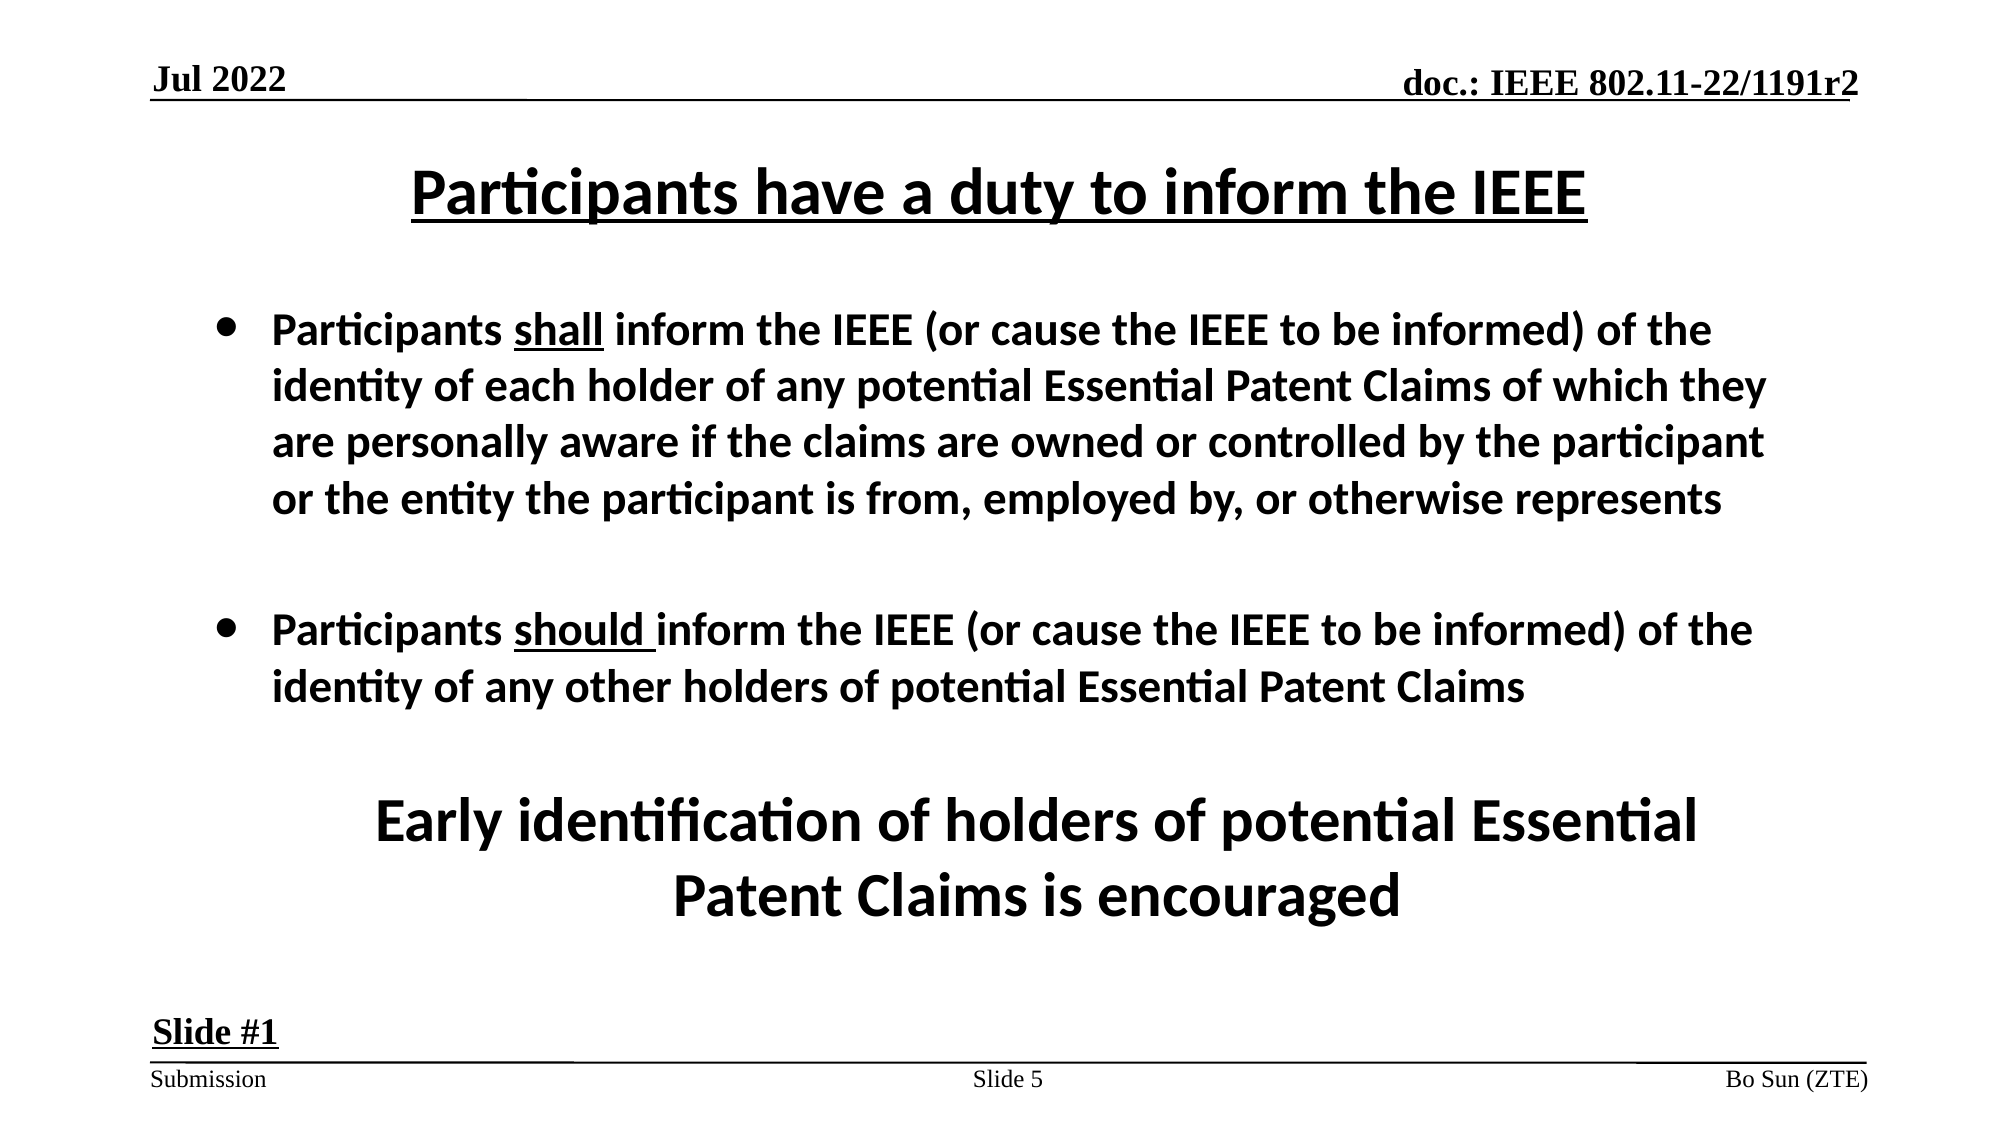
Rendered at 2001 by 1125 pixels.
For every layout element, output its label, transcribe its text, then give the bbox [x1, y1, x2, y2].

footer Bo Sun (ZTE) [1171, 1061, 1869, 1093]
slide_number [152, 54, 563, 100]
slide_number Slide 5 [949, 1061, 1067, 1123]
text_box Participants shall inform the IEEE (or cause the IEEE to be informed) of the identity of each holder of any potential Essential Patent Claims of which they are personally aware if the claims are owned or controlled by the participant or the entity the participant is from, employed by, or otherwise represents Participants should inform the IEEE (or cause the IEEE to be informed) of the identity of any other holders of potential Essential Patent Claims Early identification of holders of potential Essential Patent Claims is encouraged [200, 290, 1800, 966]
text_box Slide #1 [137, 999, 294, 1060]
text_box Participants have a duty to inform the IEEE [362, 100, 1638, 276]
